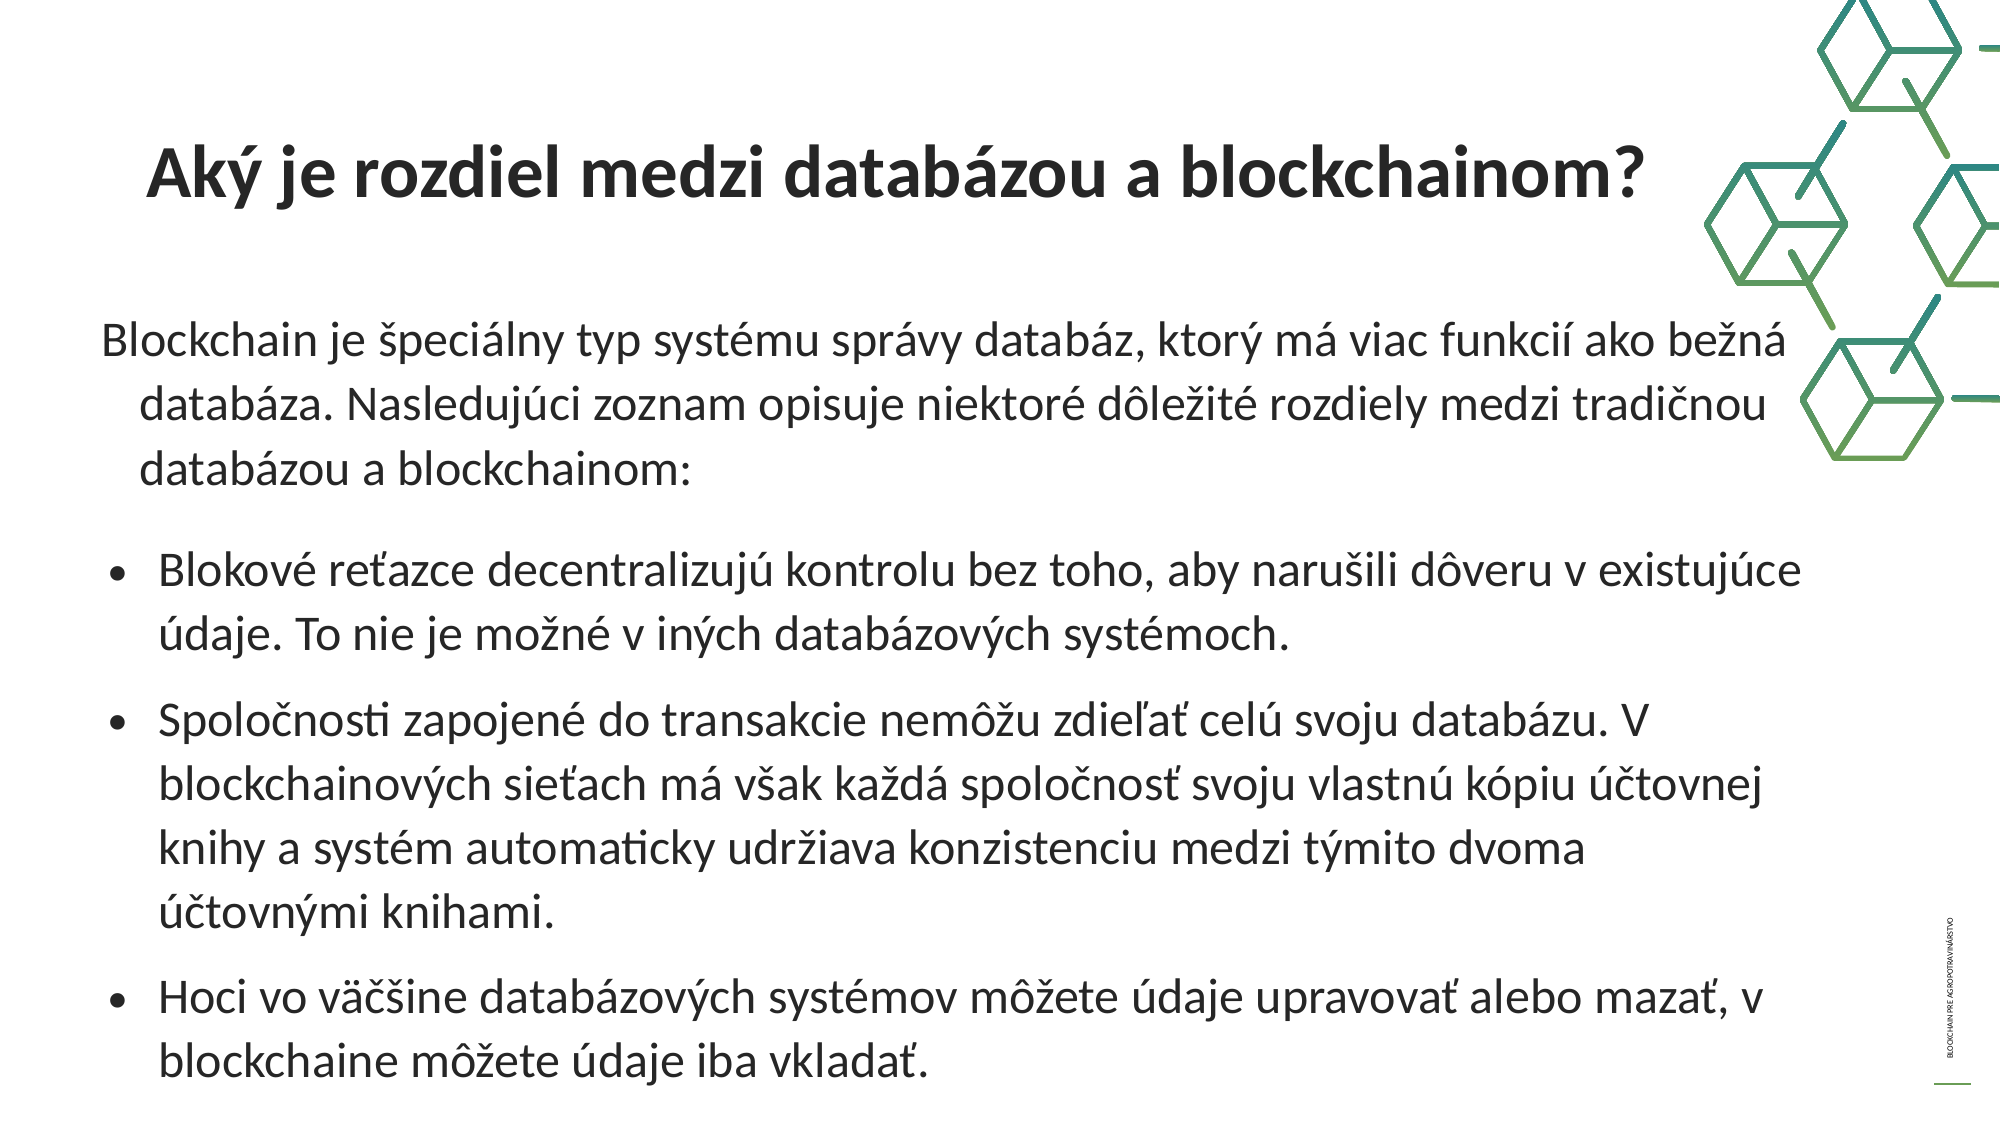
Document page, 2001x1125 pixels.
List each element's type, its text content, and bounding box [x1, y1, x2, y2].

list Blockchain je špeciálny typ systému správy databáz, ktorý má viac funkcií ako bežná databáza. Nasledujúci zoznam opisuje niektoré dôležité rozdiely medzi tradičnou databázou a blockchainom: Blokové reťazce decentralizujú kontrolu bez toho, aby narušili dôveru v existujúce údaje. To nie je možné v iných databázových systémoch. Spoločnosti zapojené do transakcie nemôžu zdieľať celú svoju databázu. V blockchainových sieťach má však každá spoločnosť svoju vlastnú kópiu účtovnej knihy a systém automaticky udržiava konzistenciu medzi týmito dvoma účtovnými knihami. Hoci vo väčšine databázových systémov môžete údaje upravovať alebo mazať, v blockchaine môžete údaje iba vkladať. [86, 294, 1825, 1065]
list Aký je rozdiel medzi databázou a blockchainom? [130, 124, 1698, 337]
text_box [1703, 0, 2000, 462]
